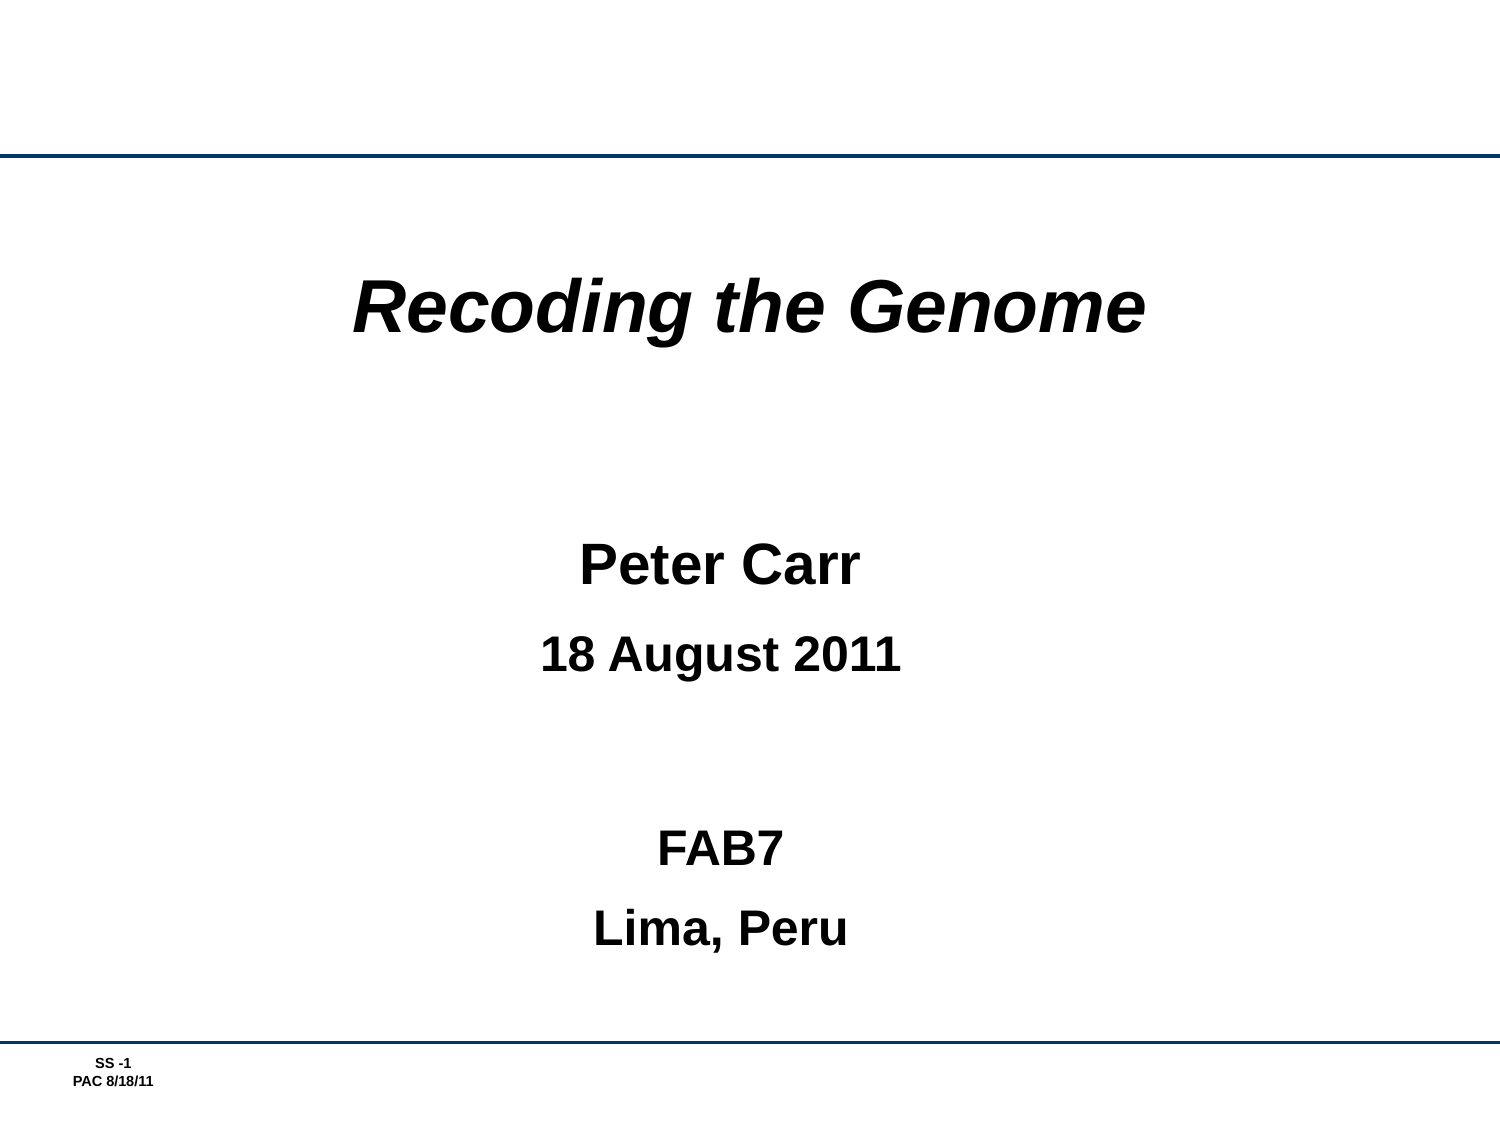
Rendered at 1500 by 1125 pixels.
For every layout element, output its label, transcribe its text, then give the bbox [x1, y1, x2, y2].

subtitle Peter Carr 18 August 2011 FAB7 Lima, Peru [184, 473, 1258, 762]
title Recoding the Genome [224, 256, 1276, 395]
